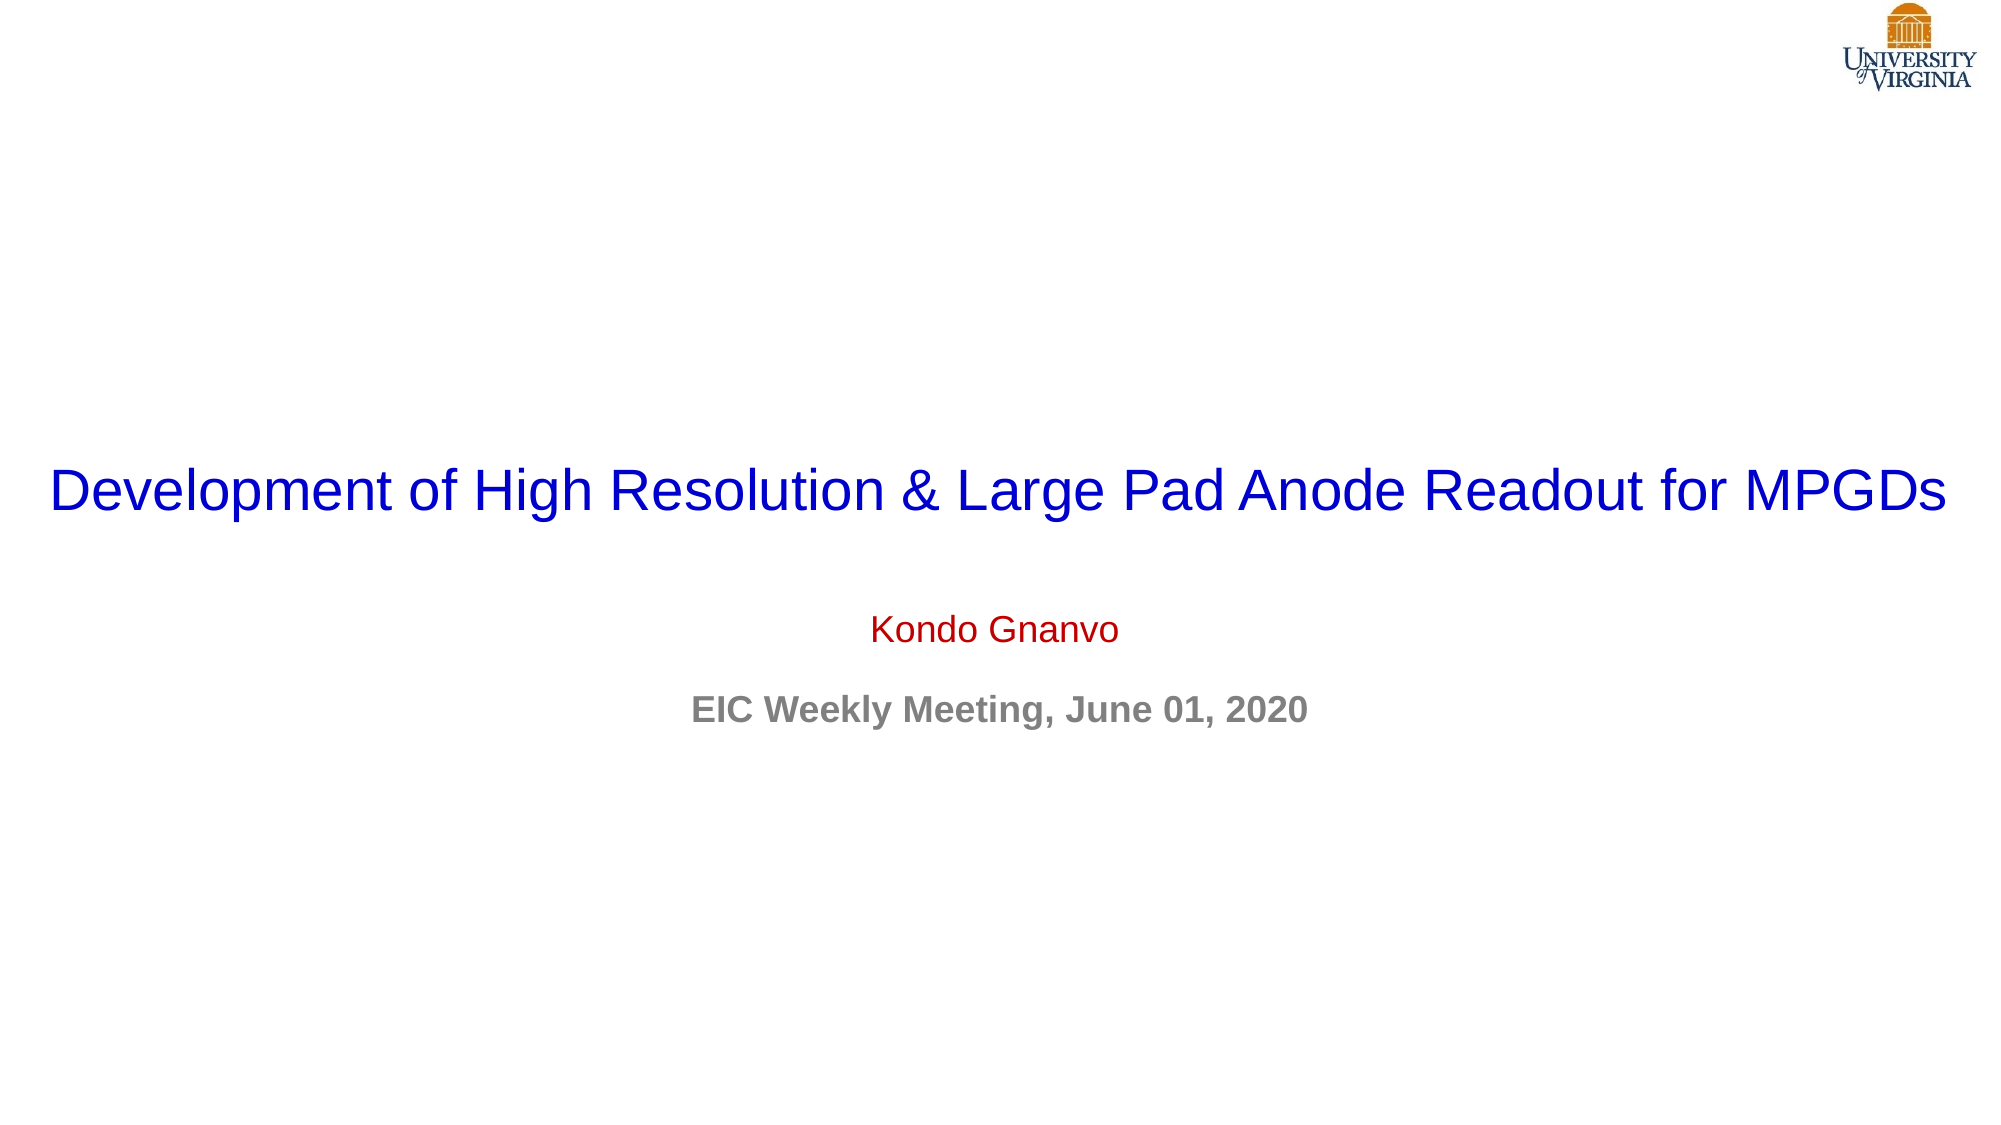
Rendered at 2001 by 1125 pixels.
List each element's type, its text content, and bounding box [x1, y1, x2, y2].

picture [1820, 0, 2000, 102]
title Development of High Resolution & Large Pad Anode Readout for MPGDs [0, 399, 2000, 575]
subtitle Kondo Gnanvo EIC Weekly Meeting, June 01, 2020 [249, 575, 1750, 738]
